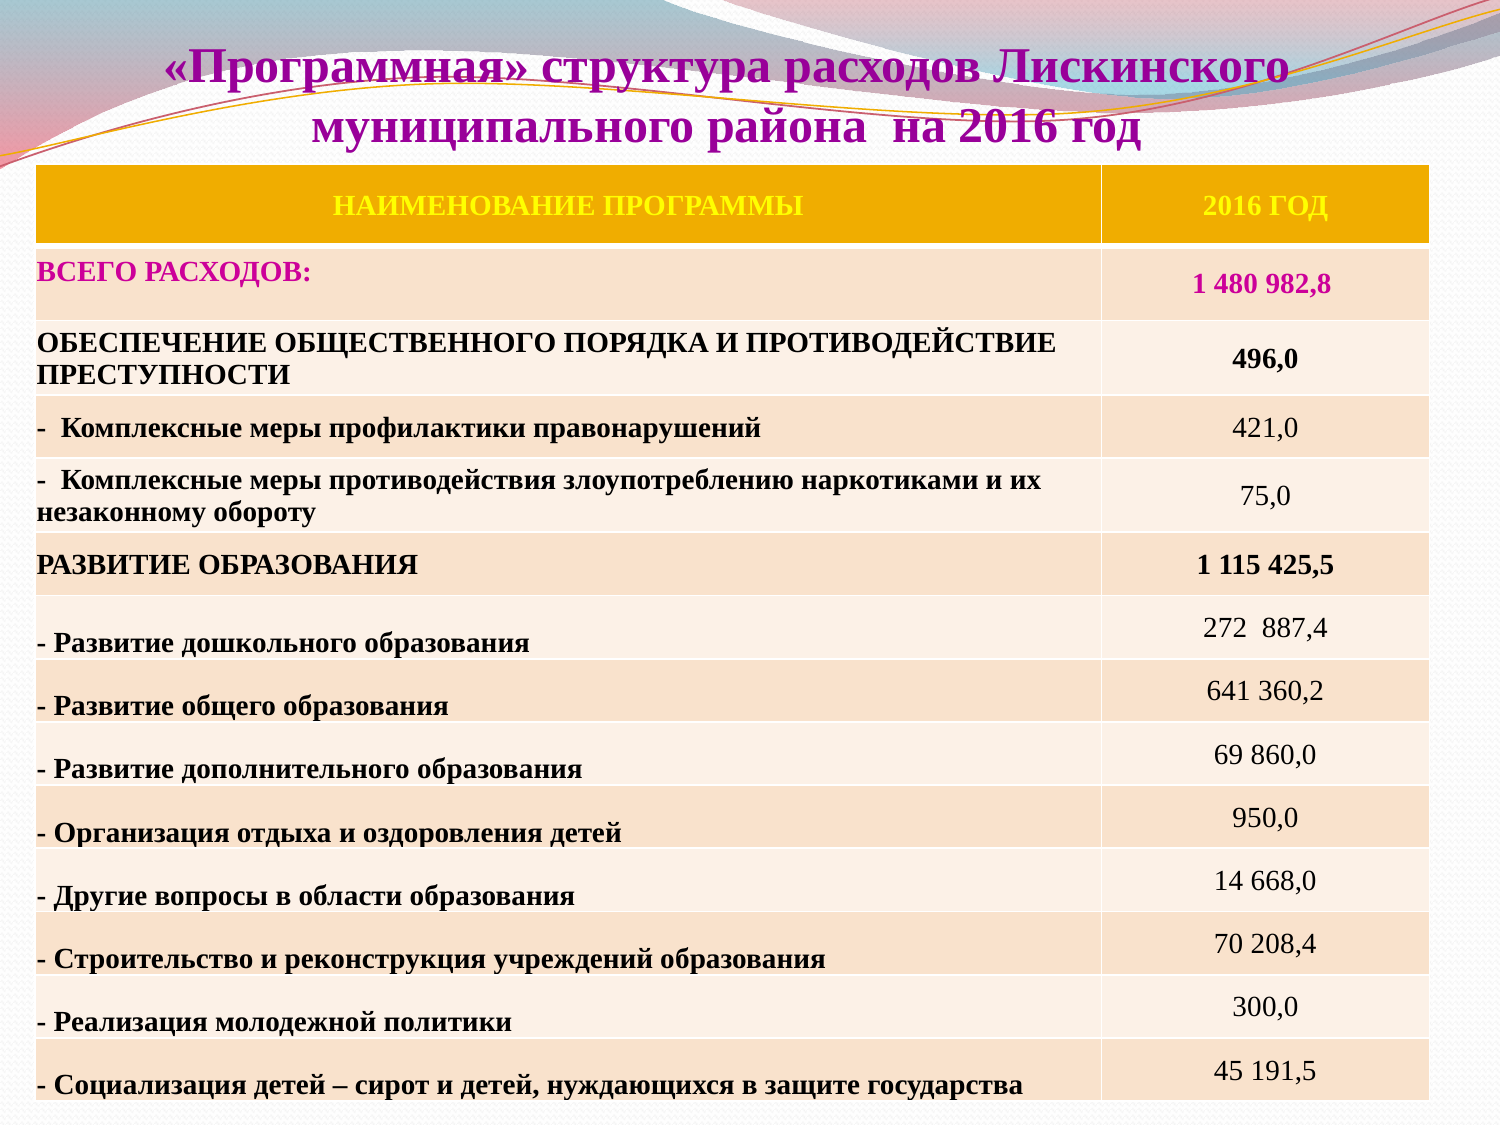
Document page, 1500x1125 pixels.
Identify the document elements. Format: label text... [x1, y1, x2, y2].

table_header 2016 ГОД [1102, 165, 1429, 243]
table_header НАИМЕНОВАНИЕ ПРОГРАММЫ [36, 165, 1101, 243]
table_cell 45 191,5 [1102, 1039, 1429, 1100]
table_cell - Развитие общего образования [36, 660, 1101, 721]
title «Программная» структура расходов Лискинского муниципального района на 2016 год [35, 35, 1418, 153]
table_cell 75,0 [1102, 459, 1429, 531]
table_cell 1 480 982,8 [1102, 249, 1429, 320]
table_cell 950,0 [1102, 786, 1429, 847]
table_cell - Комплексные меры профилактики правонарушений [36, 396, 1101, 457]
table_cell 496,0 [1102, 321, 1429, 394]
table_cell - Другие вопросы в области образования [36, 849, 1101, 911]
table_cell 641 360,2 [1102, 660, 1429, 721]
table_cell - Реализация молодежной политики [36, 976, 1101, 1037]
table_cell - Социализация детей – сирот и детей, нуждающихся в защите государства [36, 1039, 1101, 1100]
table_cell 1 115 425,5 [1102, 533, 1429, 595]
table_cell - Организация отдыха и оздоровления детей [36, 786, 1101, 847]
table_cell 69 860,0 [1102, 723, 1429, 784]
table_cell 300,0 [1102, 976, 1429, 1037]
table_cell - Развитие дополнительного образования [36, 723, 1101, 784]
table_cell ВСЕГО РАСХОДОВ: [36, 249, 1101, 320]
table_cell - Развитие дошкольного образования [36, 596, 1101, 658]
table_cell 14 668,0 [1102, 849, 1429, 911]
table_cell 272 887,4 [1102, 596, 1429, 658]
table_cell - Строительство и реконструкция учреждений образования [36, 912, 1101, 974]
table_cell 421,0 [1102, 396, 1429, 457]
table_cell 70 208,4 [1102, 912, 1429, 974]
table_cell ОБЕСПЕЧЕНИЕ ОБЩЕСТВЕННОГО ПОРЯДКА И ПРОТИВОДЕЙСТВИЕ ПРЕСТУПНОСТИ [36, 321, 1101, 394]
table_cell РАЗВИТИЕ ОБРАЗОВАНИЯ [36, 533, 1101, 595]
table_cell - Комплексные меры противодействия злоупотреблению наркотиками и их незаконному обороту [36, 459, 1101, 531]
